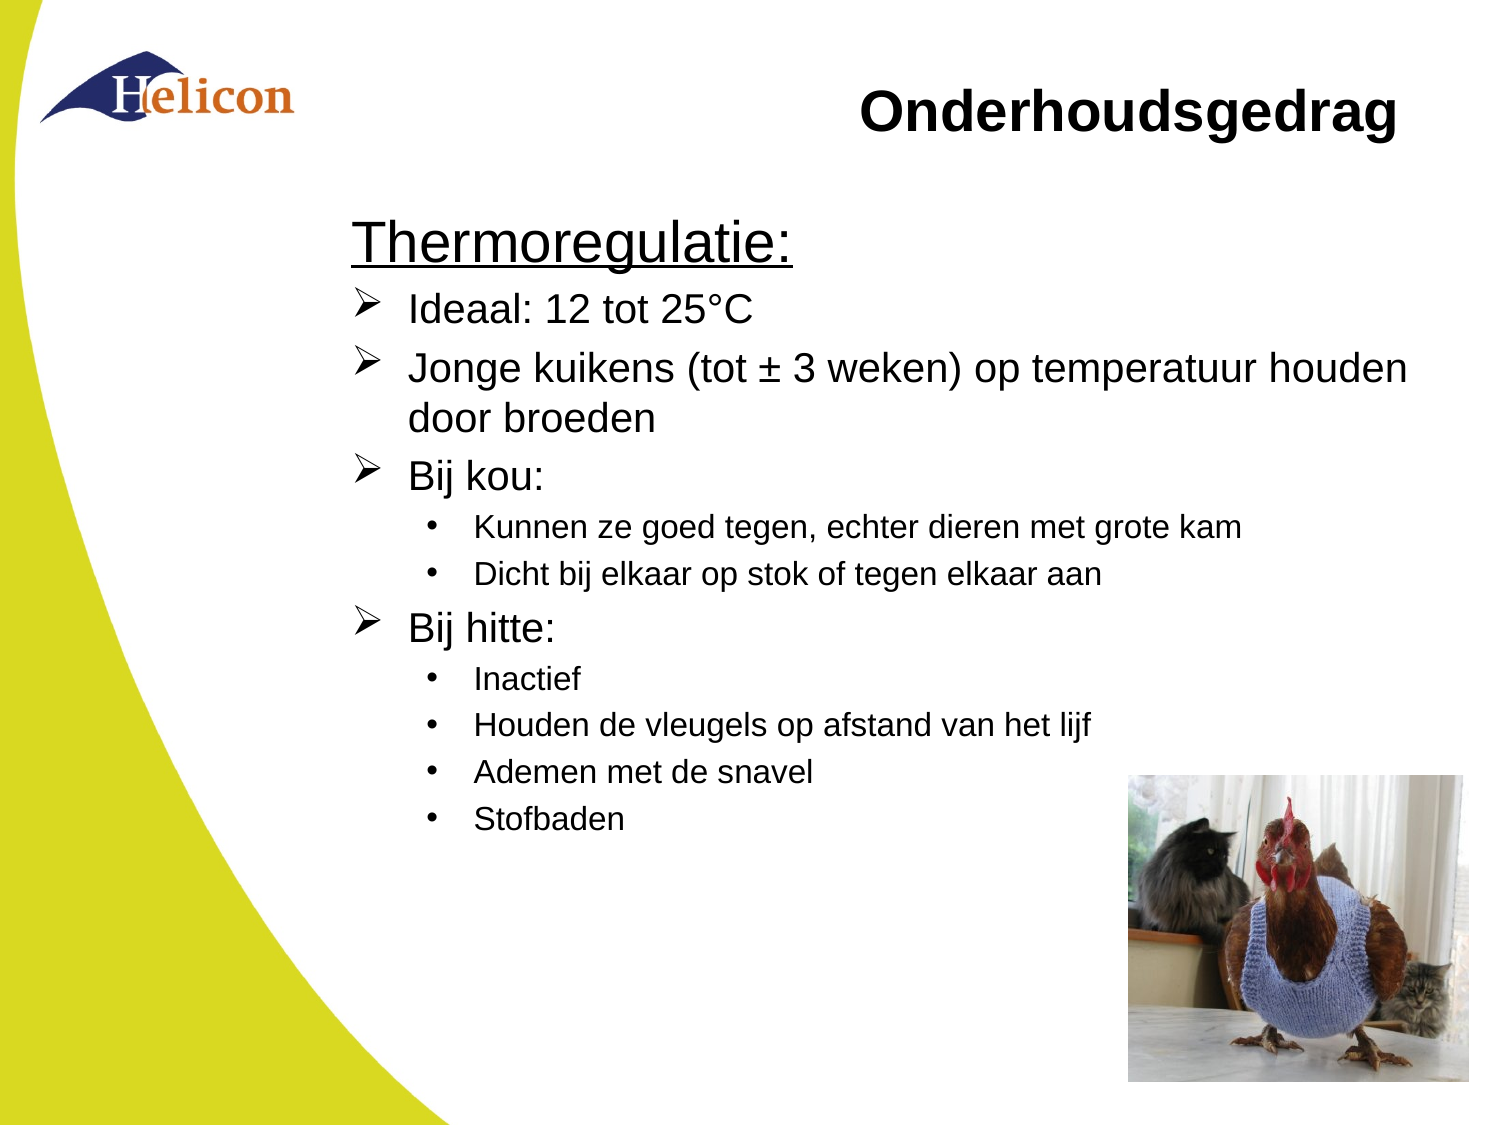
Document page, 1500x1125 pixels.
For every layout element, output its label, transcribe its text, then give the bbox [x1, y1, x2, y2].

picture [0, 0, 1500, 1125]
title Onderhoudsgedrag [324, 54, 1415, 161]
list Thermoregulatie: Ideaal: 12 tot 25°C Jonge kuikens (tot ± 3 weken) op temperatuur houden door broeden Bij kou: Kunnen ze goed tegen, echter dieren met grote kam Dicht bij elkaar op stok of tegen elkaar aan Bij hitte: Inactief Houden de vleugels op afstand van het lijf Ademen met de snavel Stofbaden [336, 196, 1425, 1005]
